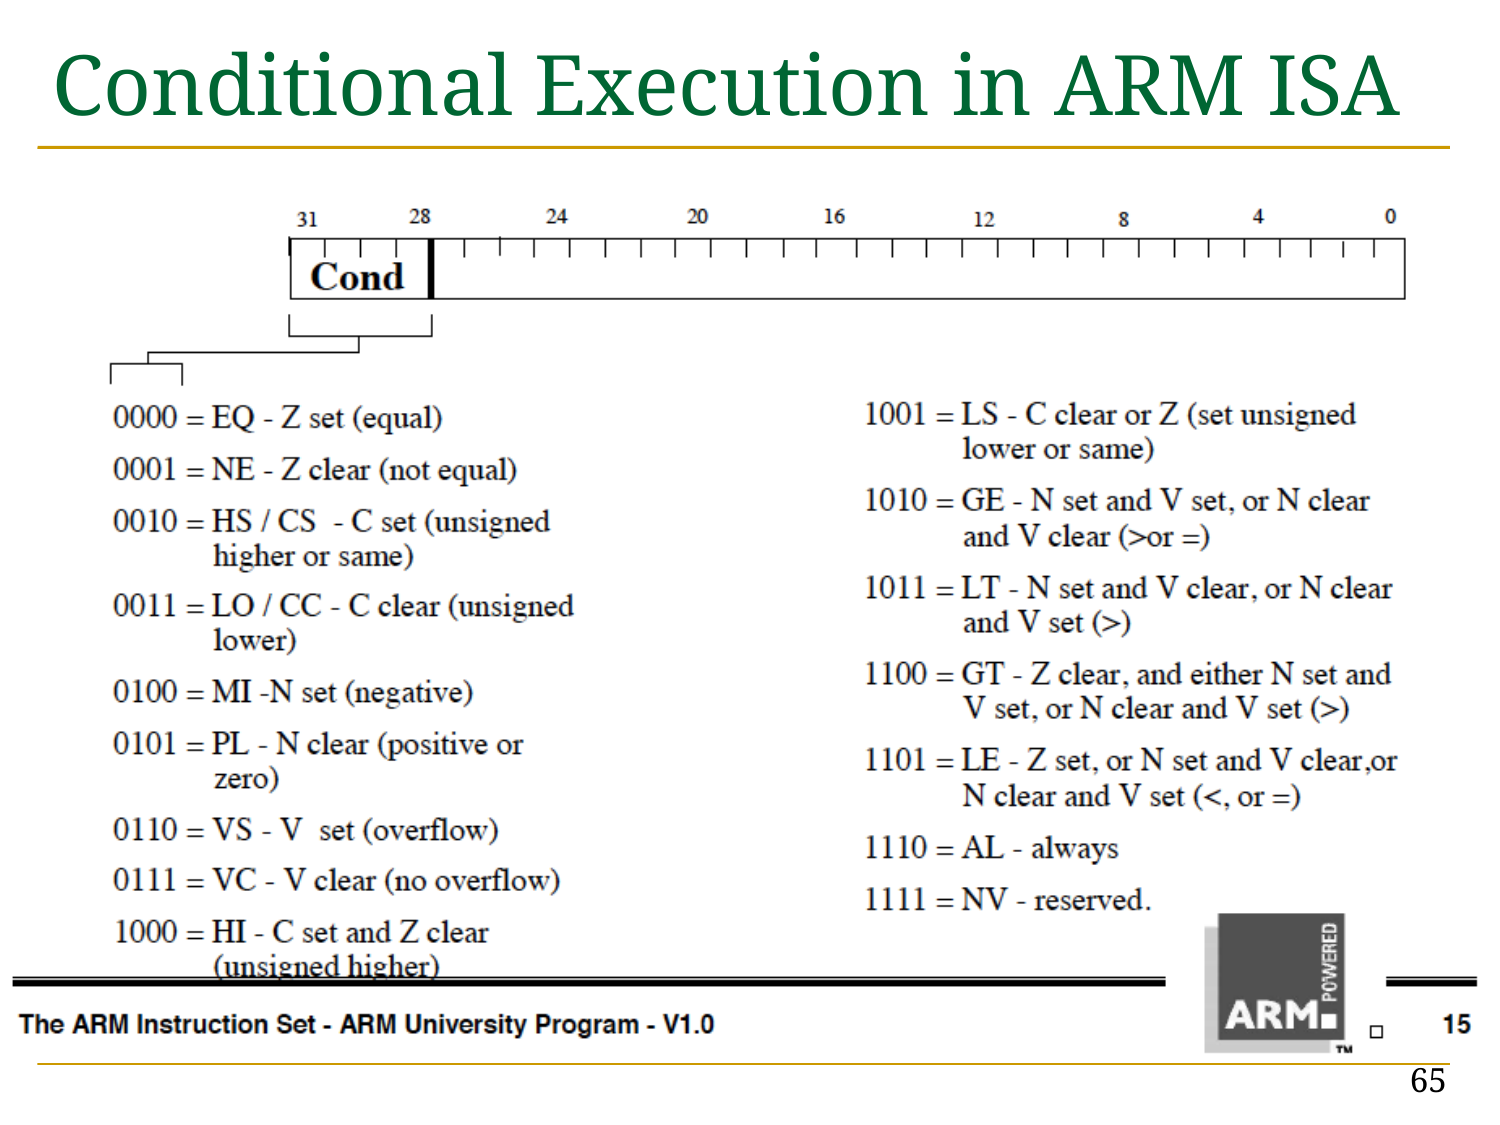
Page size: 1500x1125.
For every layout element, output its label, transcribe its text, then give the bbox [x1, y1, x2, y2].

title Conditional Execution in ARM ISA [37, 24, 1450, 161]
slide_number 65 [1111, 1071, 1462, 1112]
picture [0, 162, 1500, 1063]
